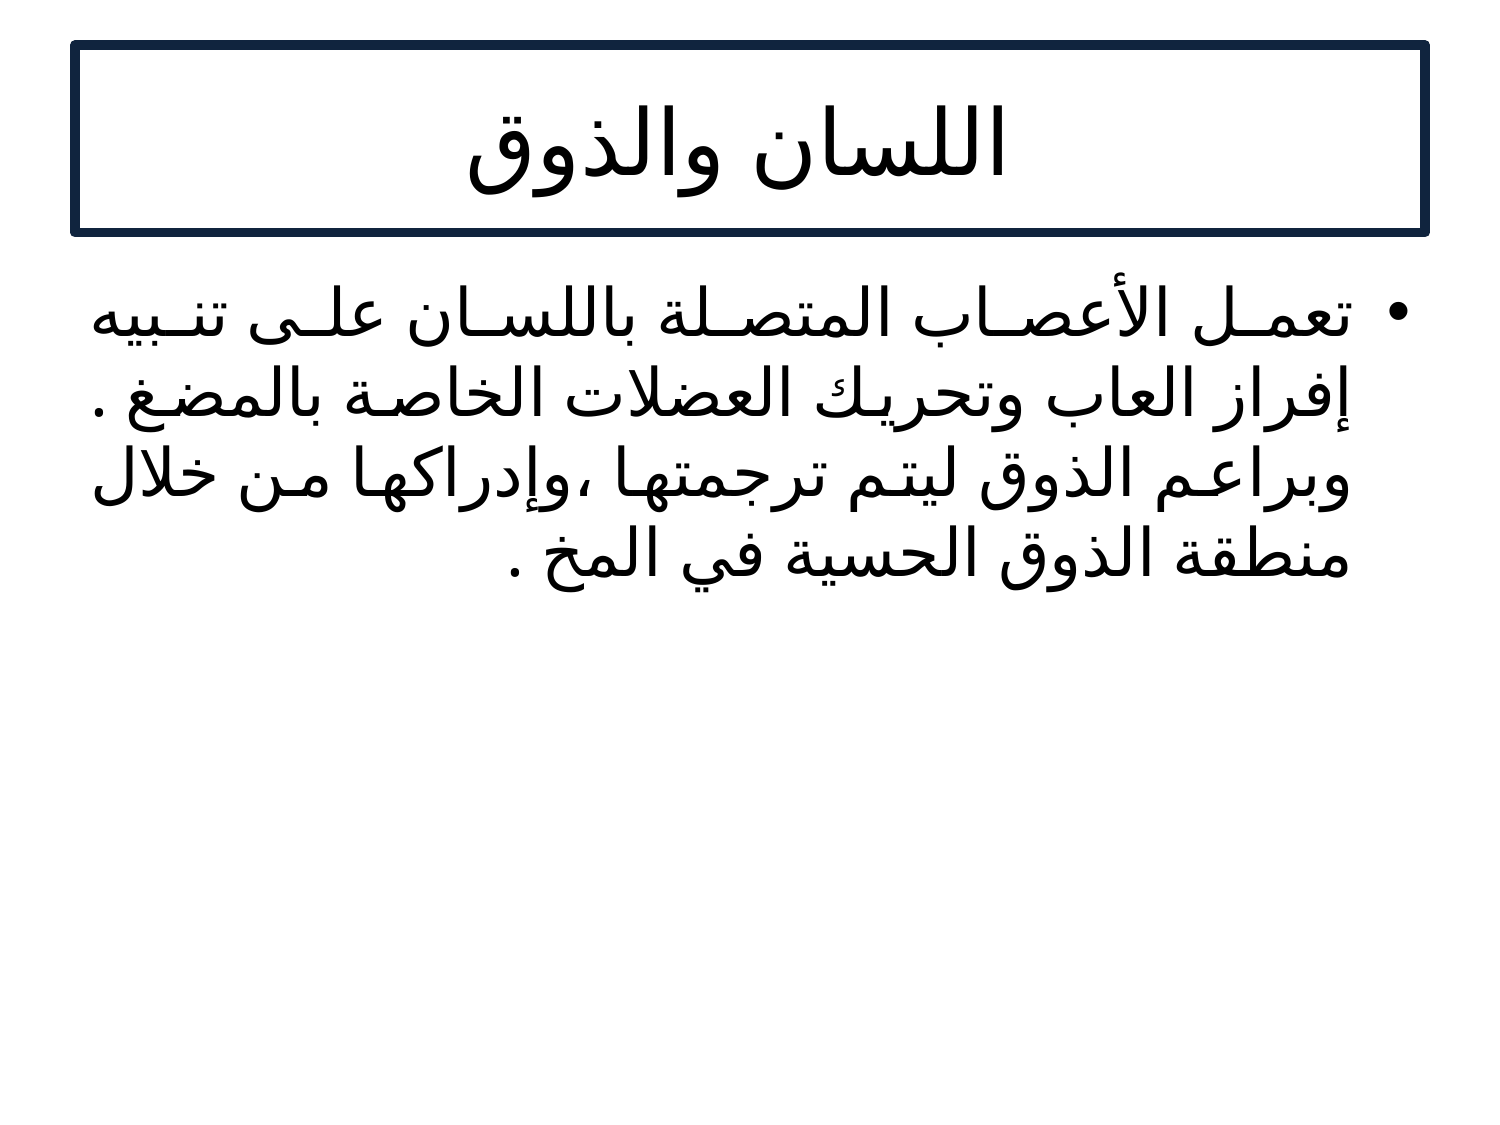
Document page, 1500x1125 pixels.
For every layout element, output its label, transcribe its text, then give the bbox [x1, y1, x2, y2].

list تعمل الأعصاب المتصلة باللسان على تنبيه إفراز العاب وتحريك العضلات الخاصة بالمضغ . وبراعم الذوق ليتم ترجمتها ،وإدراكها من خلال منطقة الذوق الحسية في المخ . [75, 262, 1425, 1005]
title اللسان والذوق [75, 45, 1425, 233]
